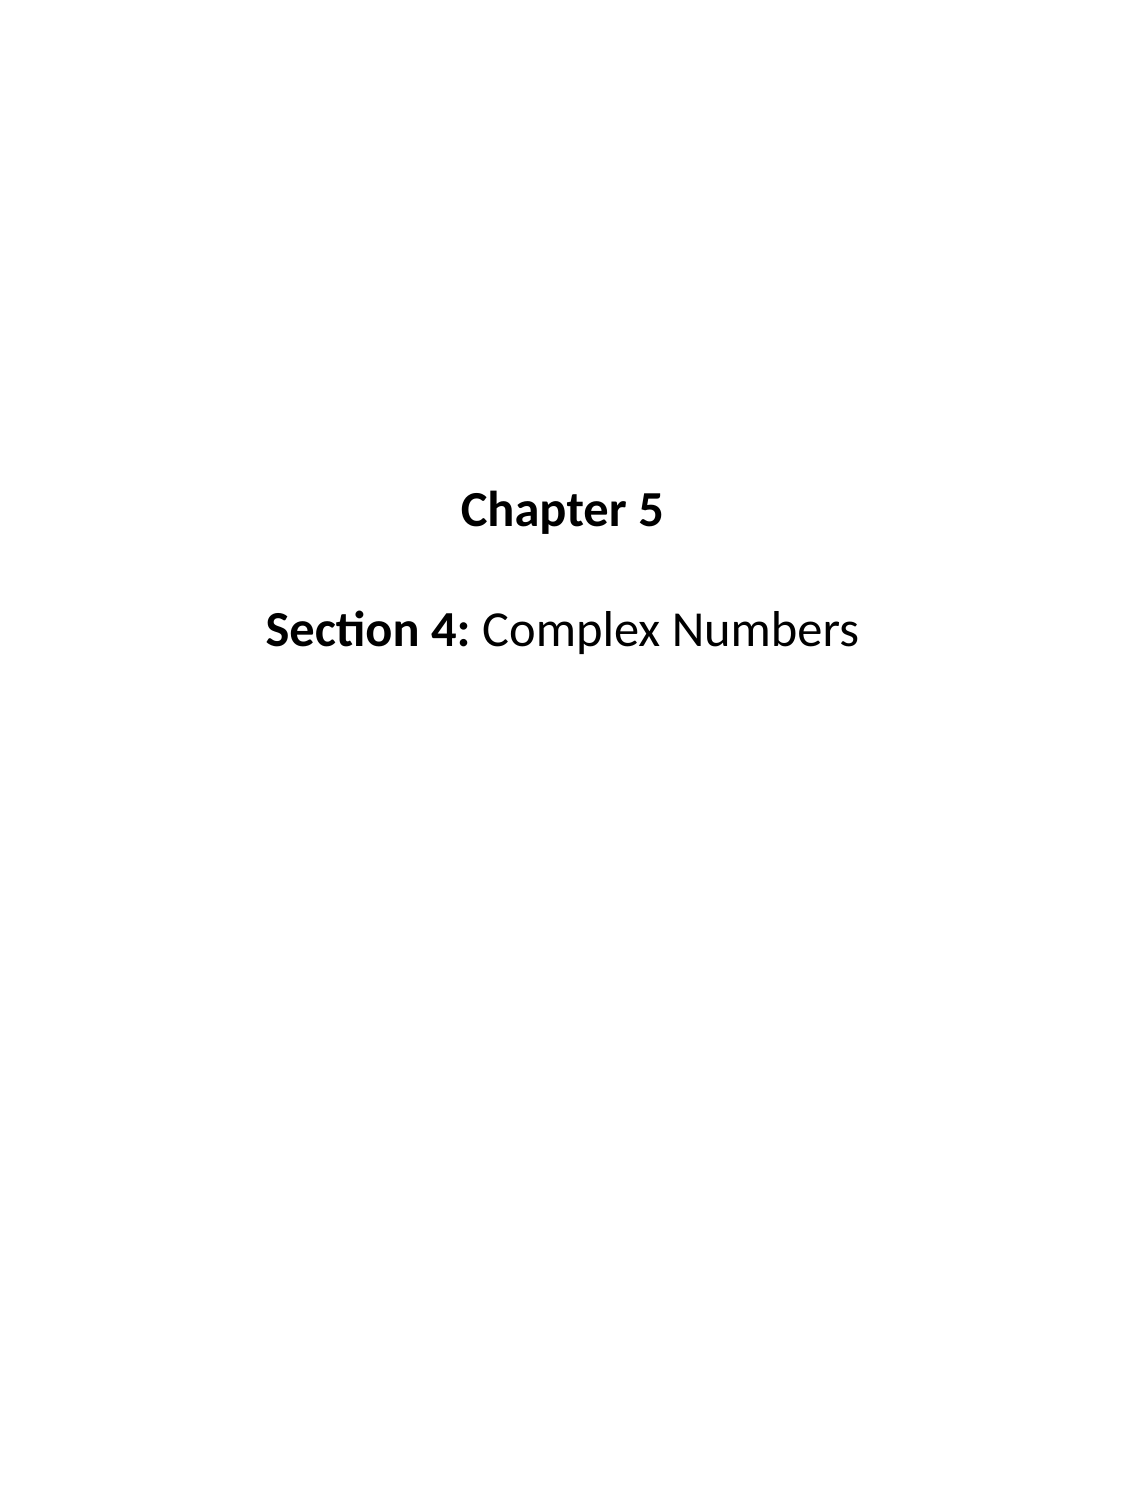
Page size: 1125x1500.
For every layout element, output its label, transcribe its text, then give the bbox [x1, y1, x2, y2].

title Chapter 5 Section 4: Complex Numbers [84, 465, 1041, 788]
